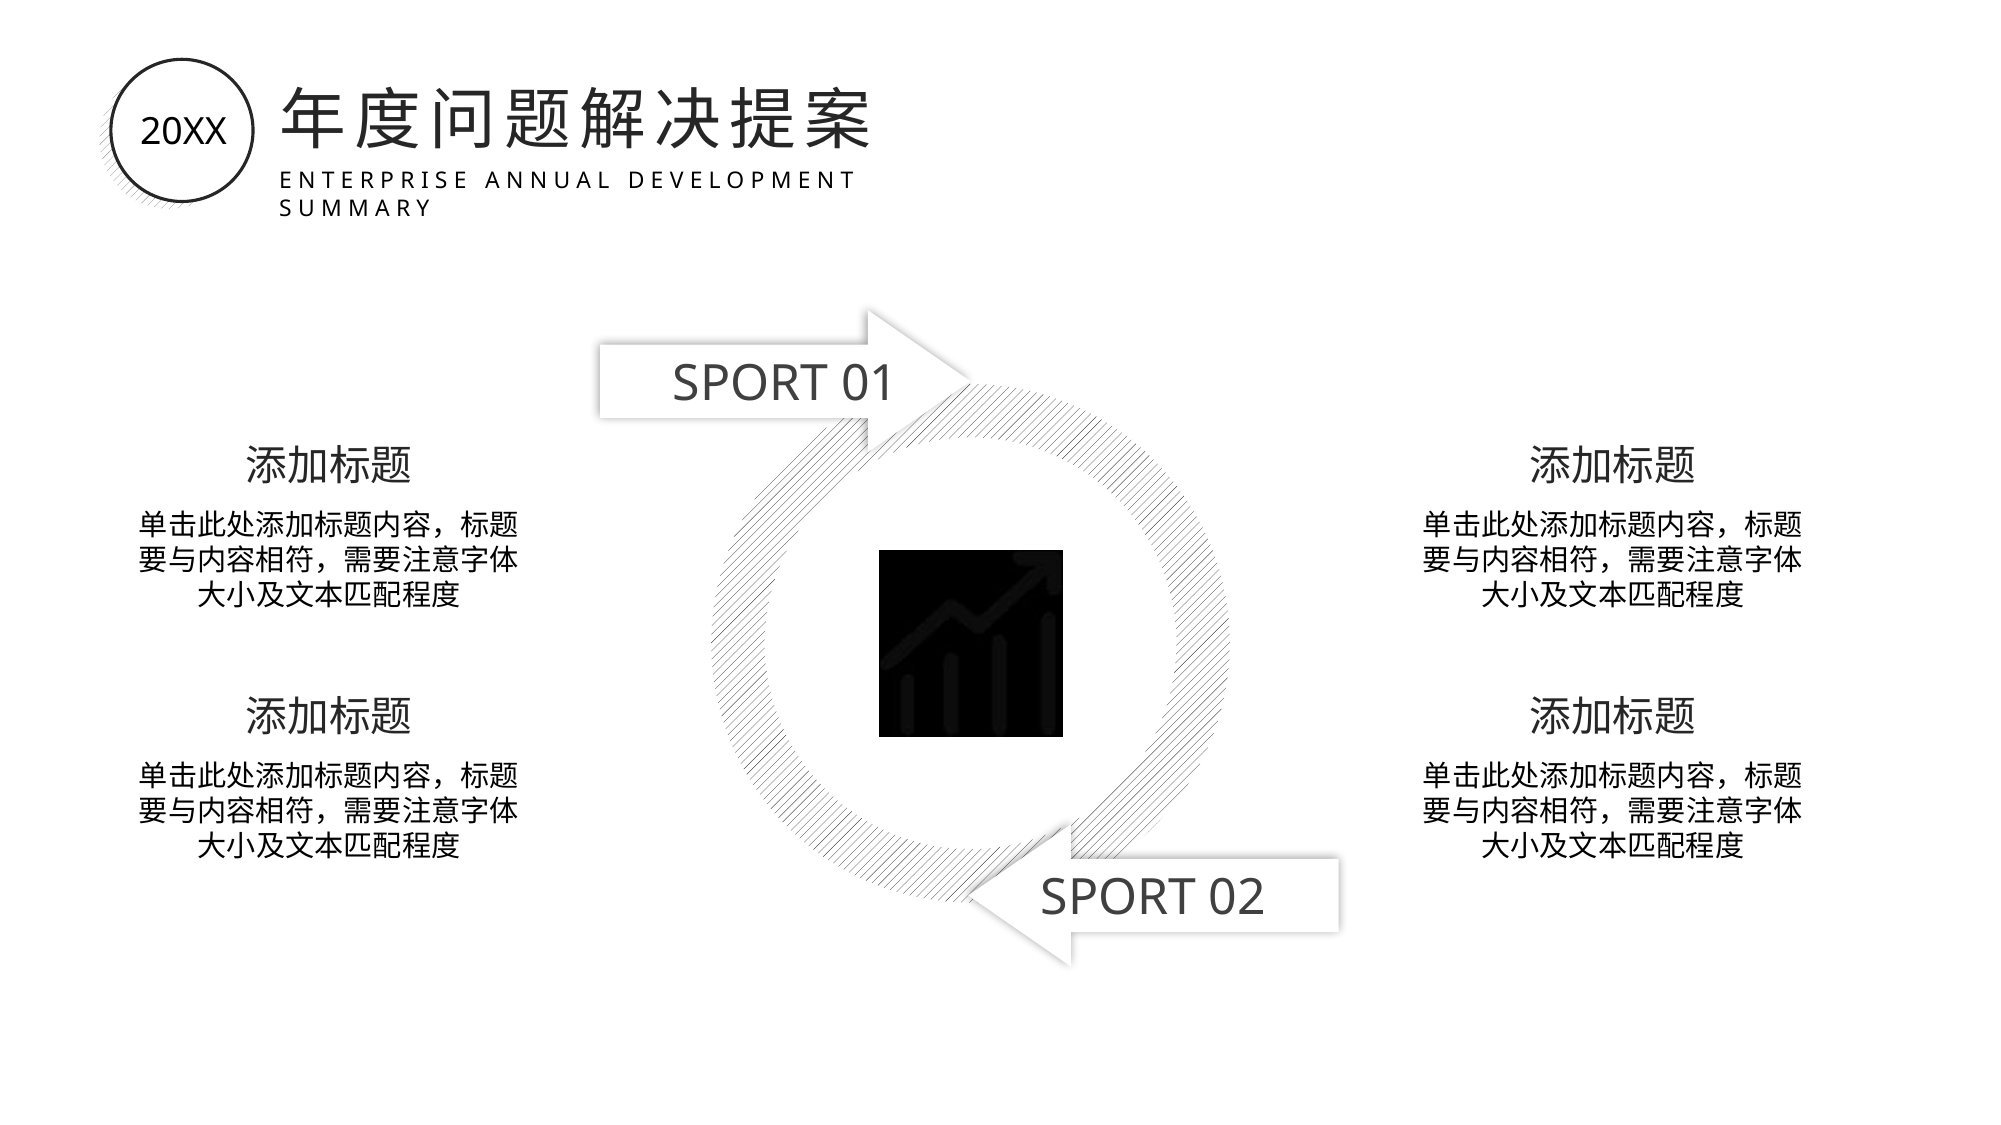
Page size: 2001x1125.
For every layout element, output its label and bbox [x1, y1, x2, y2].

text_box [1397, 682, 1829, 872]
text_box [968, 824, 1339, 967]
text_box [264, 69, 956, 230]
text_box [711, 383, 1230, 903]
text_box [113, 431, 545, 620]
text_box [113, 682, 545, 872]
text_box [1397, 431, 1829, 620]
text_box [99, 59, 254, 209]
text_box [599, 310, 971, 453]
